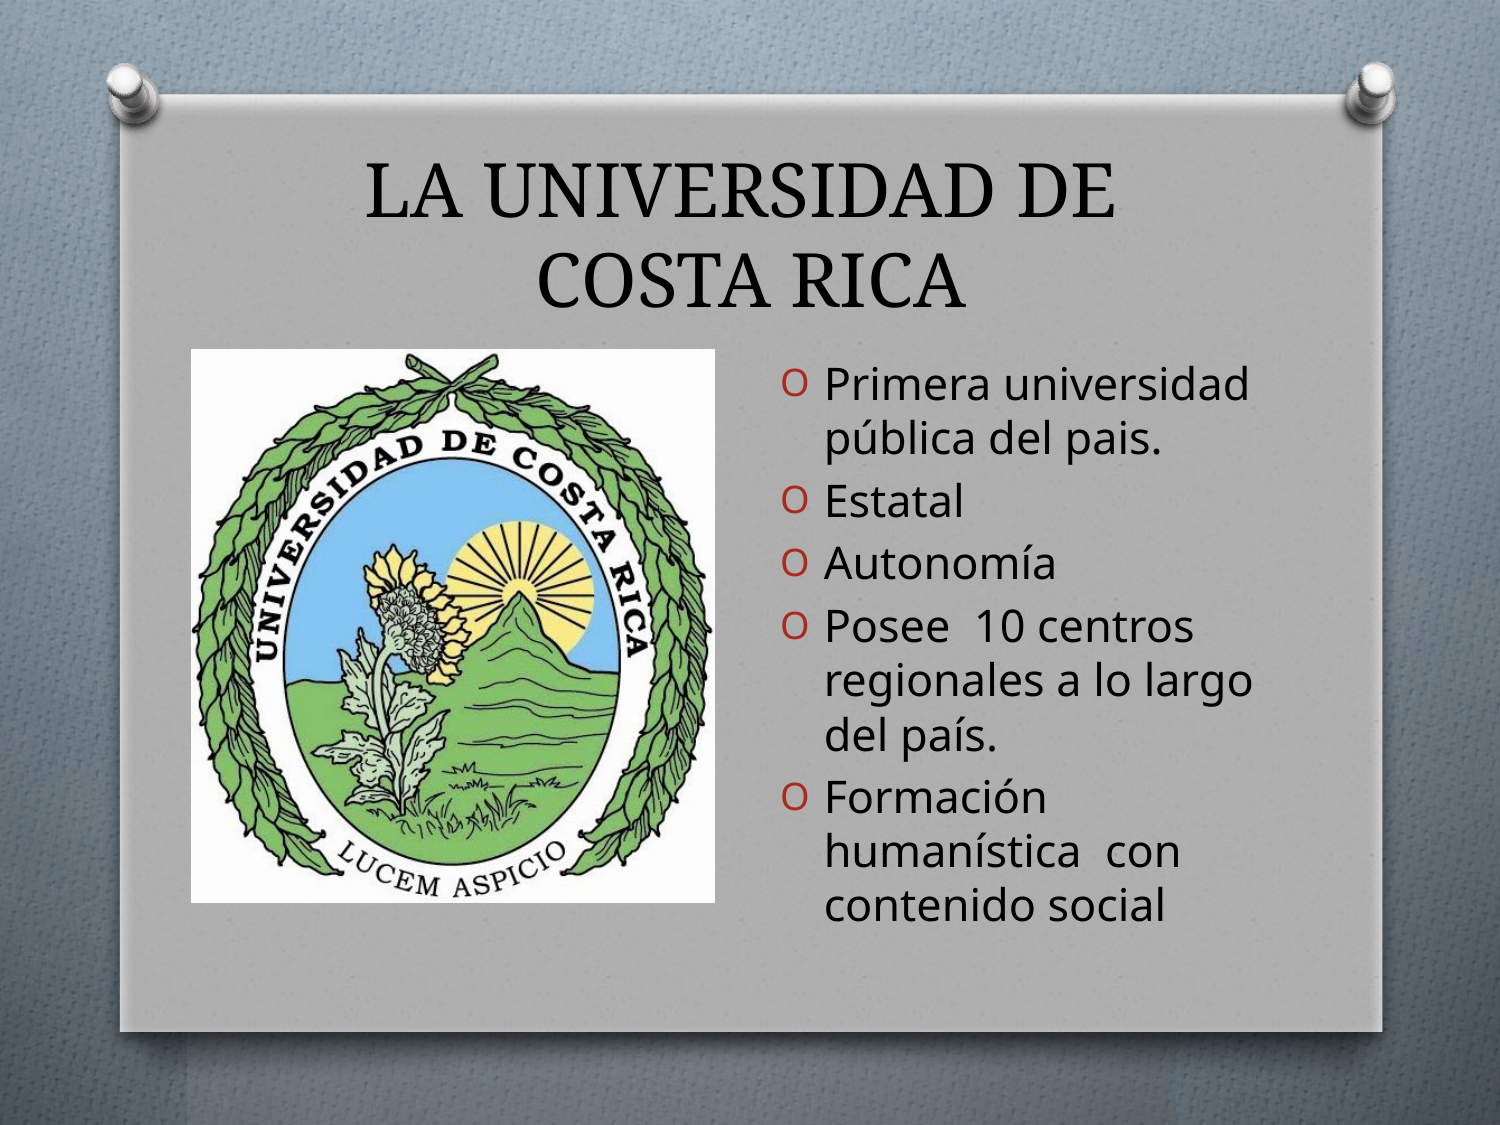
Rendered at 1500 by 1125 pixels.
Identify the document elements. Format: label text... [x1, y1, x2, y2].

picture [75, 29, 198, 153]
list UCR [213, 348, 738, 939]
picture [1317, 35, 1439, 156]
title LA UNIVERSIDAD DE COSTA RICA [179, 134, 1323, 332]
list Primera universidad pública del pais. Estatal Autonomía Posee 10 centros regionales a lo largo del país. Formación humanística con contenido social [765, 347, 1290, 939]
picture [191, 349, 716, 903]
